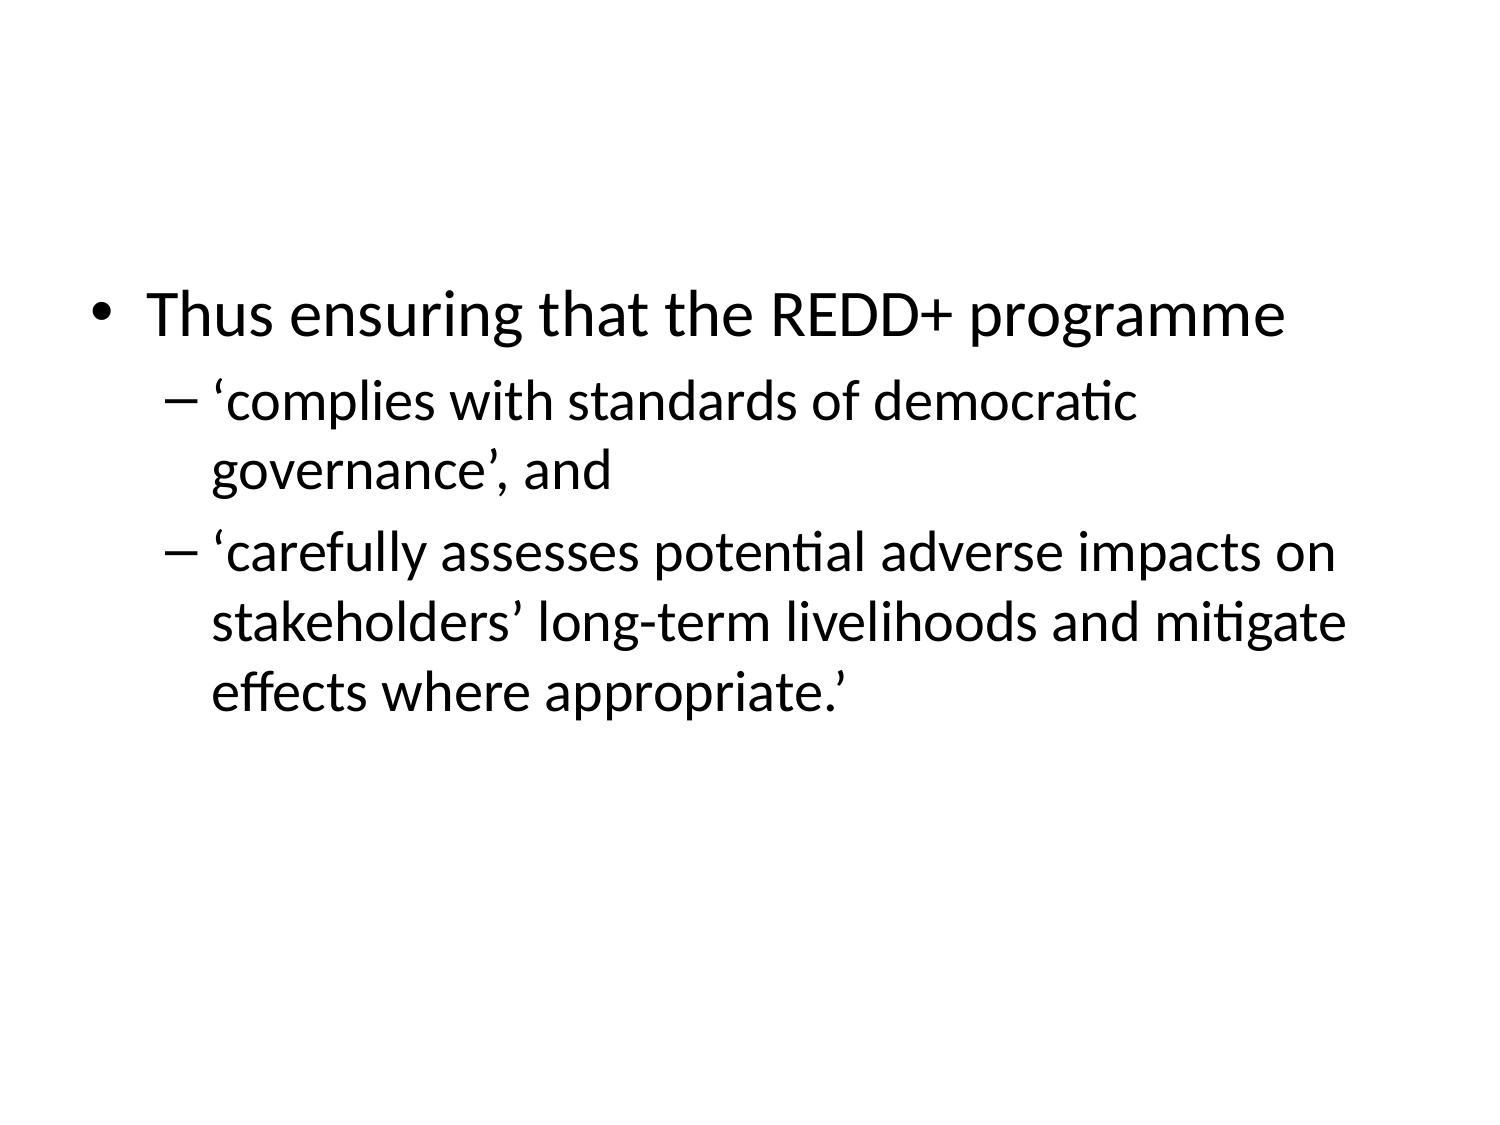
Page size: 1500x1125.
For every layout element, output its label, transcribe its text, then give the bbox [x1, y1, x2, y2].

list Thus ensuring that the REDD+ programme ‘complies with standards of democratic governance’, and ‘carefully assesses potential adverse impacts on stakeholders’ long-term livelihoods and mitigate effects where appropriate.’ [75, 262, 1425, 1005]
